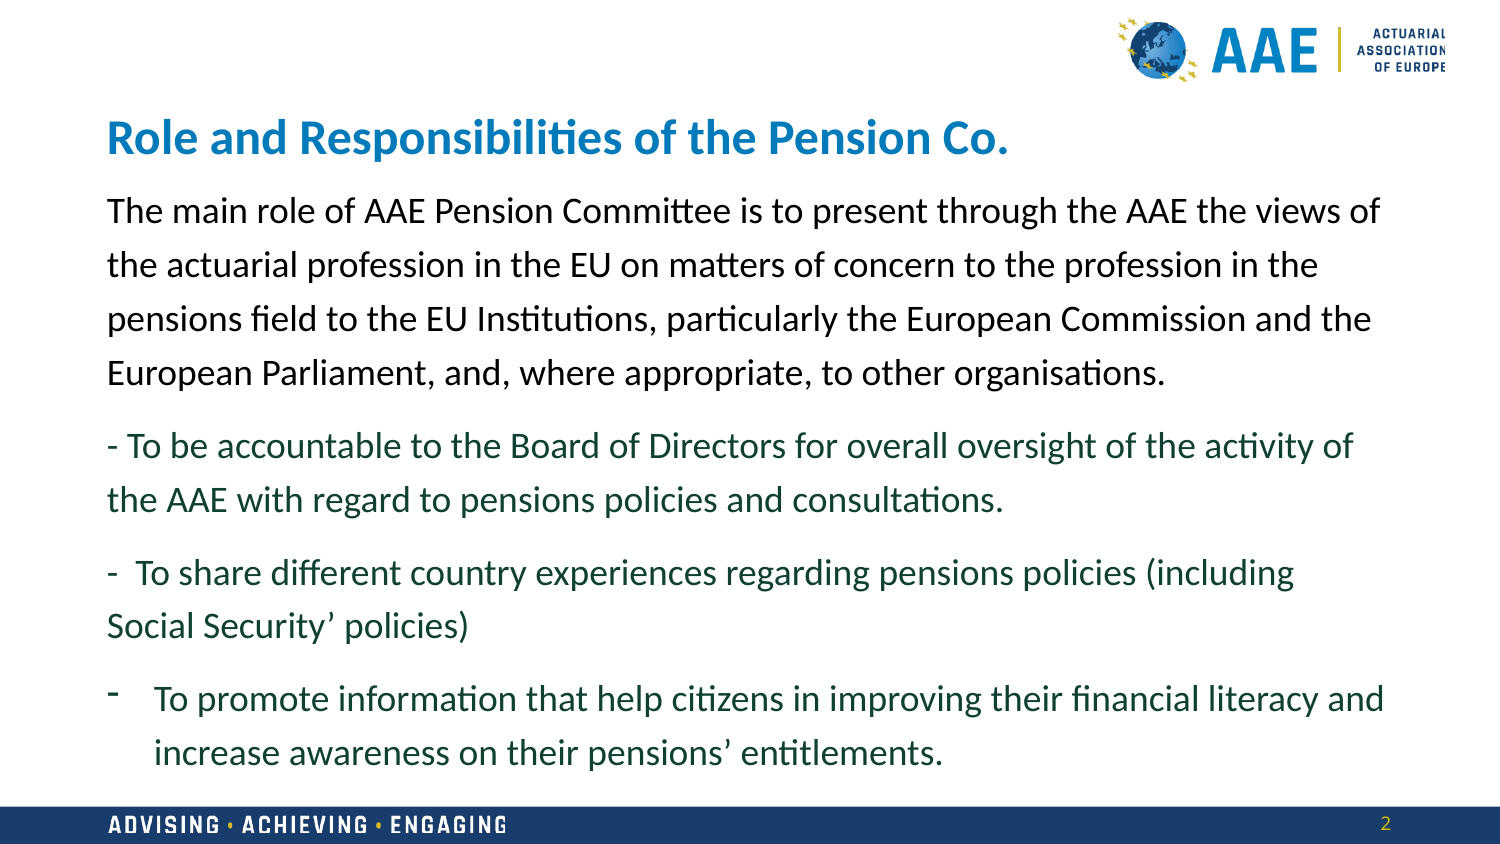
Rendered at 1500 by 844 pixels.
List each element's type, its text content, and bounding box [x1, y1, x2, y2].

title Role and Responsibilities of the Pension Co. [106, 94, 1392, 175]
slide_number 2 [1102, 809, 1392, 842]
list The main role of AAE Pension Committee is to present through the AAE the views of the actuarial profession in the EU on matters of concern to the profession in the pensions field to the EU Institutions, particularly the European Commission and the European Parliament, and, where appropriate, to other organisations.AF - To be accountable to the Board of Directors for overall oversight of the activity of the AAE with regard to pensions policies and consultations. - To share different country experiences regarding pensions policies (including Social Security’ policies) To promote information that help citizens in improving their financial literacy and increase awareness on their pensions’ entitlements. [106, 177, 1392, 768]
